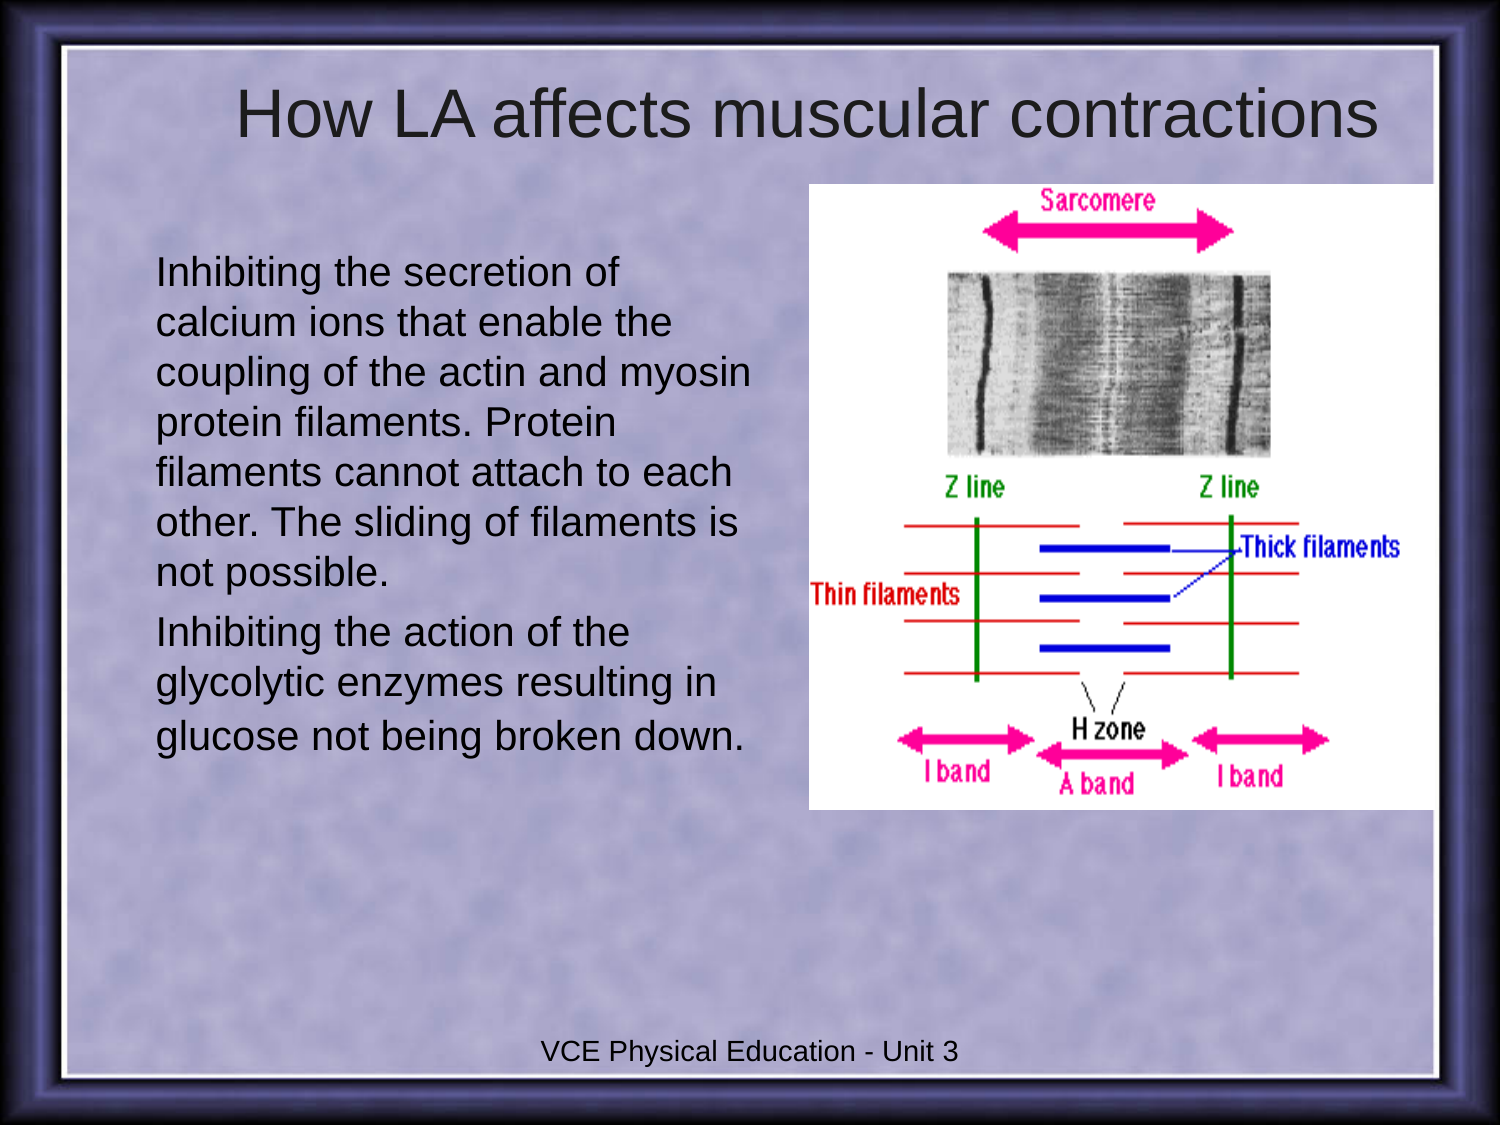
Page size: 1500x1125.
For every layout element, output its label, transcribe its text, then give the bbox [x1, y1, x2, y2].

picture [0, 0, 1500, 1125]
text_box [808, 184, 1435, 810]
title How LA affects muscular contractions [152, 34, 1466, 186]
footer VCE Physical Education - Unit 3 [512, 1024, 988, 1103]
list Inhibiting the secretion of calcium ions that enable the coupling of the actin and myosin protein filaments. Protein filaments cannot attach to each other. The sliding of filaments is not possible. Inhibiting the action of the glycolytic enzymes resulting in glucose not being broken down. [140, 237, 785, 1125]
